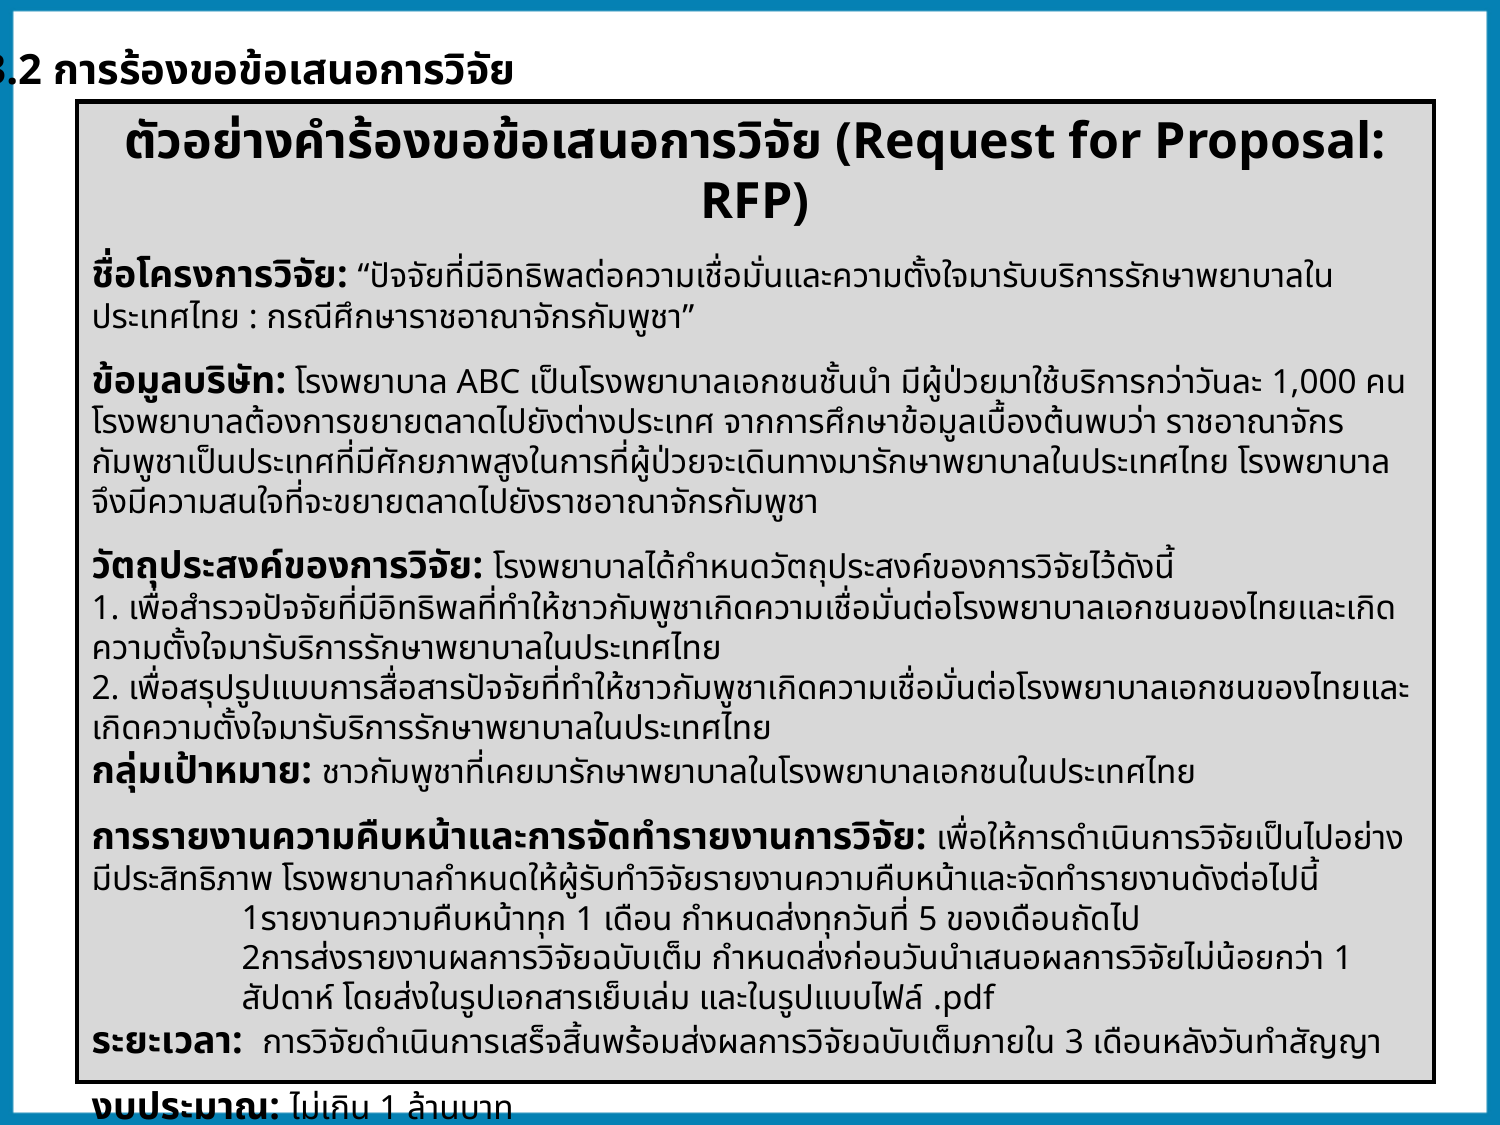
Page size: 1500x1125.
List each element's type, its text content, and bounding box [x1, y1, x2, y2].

text_box 3.3.2 การร้องขอข้อเสนอการวิจัย [0, 35, 542, 100]
picture [13, 11, 1487, 1118]
text_box ตัวอย่างคำร้องขอข้อเสนอการวิจัย (Request for Proposal: RFP) ชื่อโครงการวิจัย: “ปัจจัยที่มีอิทธิพลต่อความเชื่อมั่นและความตั้งใจมารับบริการรักษาพยาบาลในประเทศไทย : กรณีศึกษาราชอาณาจักรกัมพูชา” ข้อมูลบริษัท: โรงพยาบาล ABC เป็นโรงพยาบาลเอกชนชั้นนำ มีผู้ป่วยมาใช้บริการกว่าวันละ 1,000 คน โรงพยาบาลต้องการขยายตลาดไปยังต่างประเทศ จากการศึกษาข้อมูลเบื้องต้นพบว่า ราชอาณาจักรกัมพูชาเป็นประเทศที่มีศักยภาพสูงในการที่ผู้ป่วยจะเดินทางมารักษาพยาบาลในประเทศไทย โรงพยาบาลจึงมีความสนใจที่จะขยายตลาดไปยังราชอาณาจักรกัมพูชา วัตถุประสงค์ของการวิจัย: โรงพยาบาลได้กำหนดวัตถุประสงค์ของการวิจัยไว้ดังนี้ 1. เพื่อสำรวจปัจจัยที่มีอิทธิพลที่ทำให้ชาวกัมพูชาเกิดความเชื่อมั่นต่อโรงพยาบาลเอกชนของไทยและเกิดความตั้งใจมารับริการรักษาพยาบาลในประเทศไทย 2. เพื่อสรุปรูปแบบการสื่อสารปัจจัยที่ทำให้ชาวกัมพูชาเกิดความเชื่อมั่นต่อโรงพยาบาลเอกชนของไทยและเกิดความตั้งใจมารับริการรักษาพยาบาลในประเทศไทย กลุ่มเป้าหมาย: ชาวกัมพูชาที่เคยมารักษาพยาบาลในโรงพยาบาลเอกชนในประเทศไทย การรายงานความคืบหน้าและการจัดทำรายงานการวิจัย: เพื่อให้การดำเนินการวิจัยเป็นไปอย่างมีประสิทธิภาพ โรงพยาบาลกำหนดให้ผู้รับทำวิจัยรายงานความคืบหน้าและจัดทำรายงานดังต่อไปนี้ รายงานความคืบหน้าทุก 1 เดือน กำหนดส่งทุกวันที่ 5 ของเดือนถัดไป การส่งรายงานผลการวิจัยฉบับเต็ม กำหนดส่งก่อนวันนำเสนอผลการวิจัยไม่น้อยกว่า 1 สัปดาห์ โดยส่งในรูปเอกสารเย็บเล่ม และในรูปแบบไฟล์ .pdf ระยะเวลา: การวิจัยดำเนินการเสร็จสิ้นพร้อมส่งผลการวิจัยฉบับเต็มภายใน 3 เดือนหลังวันทำสัญญา งบประมาณ: ไม่เกิน 1 ล้านบาท กำหนดส่งข้อเสนอการวิจัย: ภายใน 15 กุมภาพันธ์ 2559 ผู้ประสานงานโครงการ: ธารทิพย์ ศรีธารทิพย์ โทร. 081-080-9696 Email: Tip@gmail.com [76, 101, 1434, 1083]
